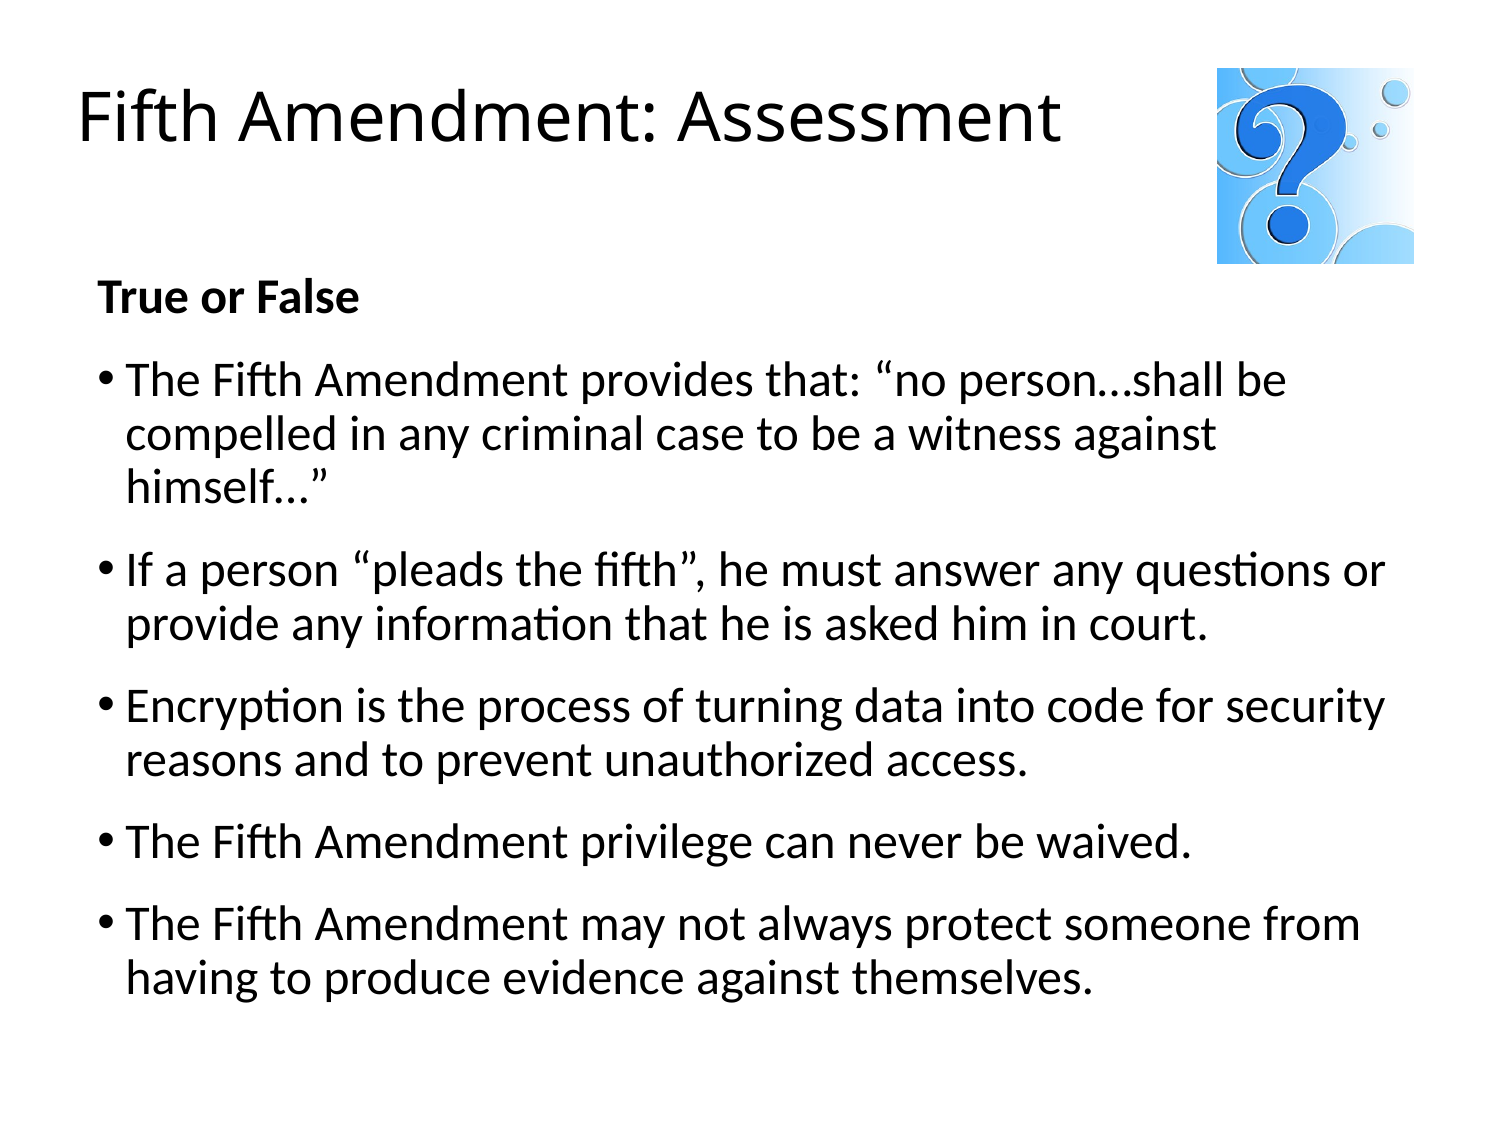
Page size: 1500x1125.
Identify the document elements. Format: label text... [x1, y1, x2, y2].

title Fifth Amendment: Assessment [61, 10, 1356, 229]
list True or False The Fifth Amendment provides that: “no person…shall be compelled in any criminal case to be a witness against himself…” If a person “pleads the fifth”, he must answer any questions or provide any information that he is asked him in court. Encryption is the process of turning data into code for security reasons and to prevent unauthorized access. The Fifth Amendment privilege can never be waived. The Fifth Amendment may not always protect someone from having to produce evidence against themselves. [82, 263, 1418, 978]
picture [1217, 67, 1414, 264]
